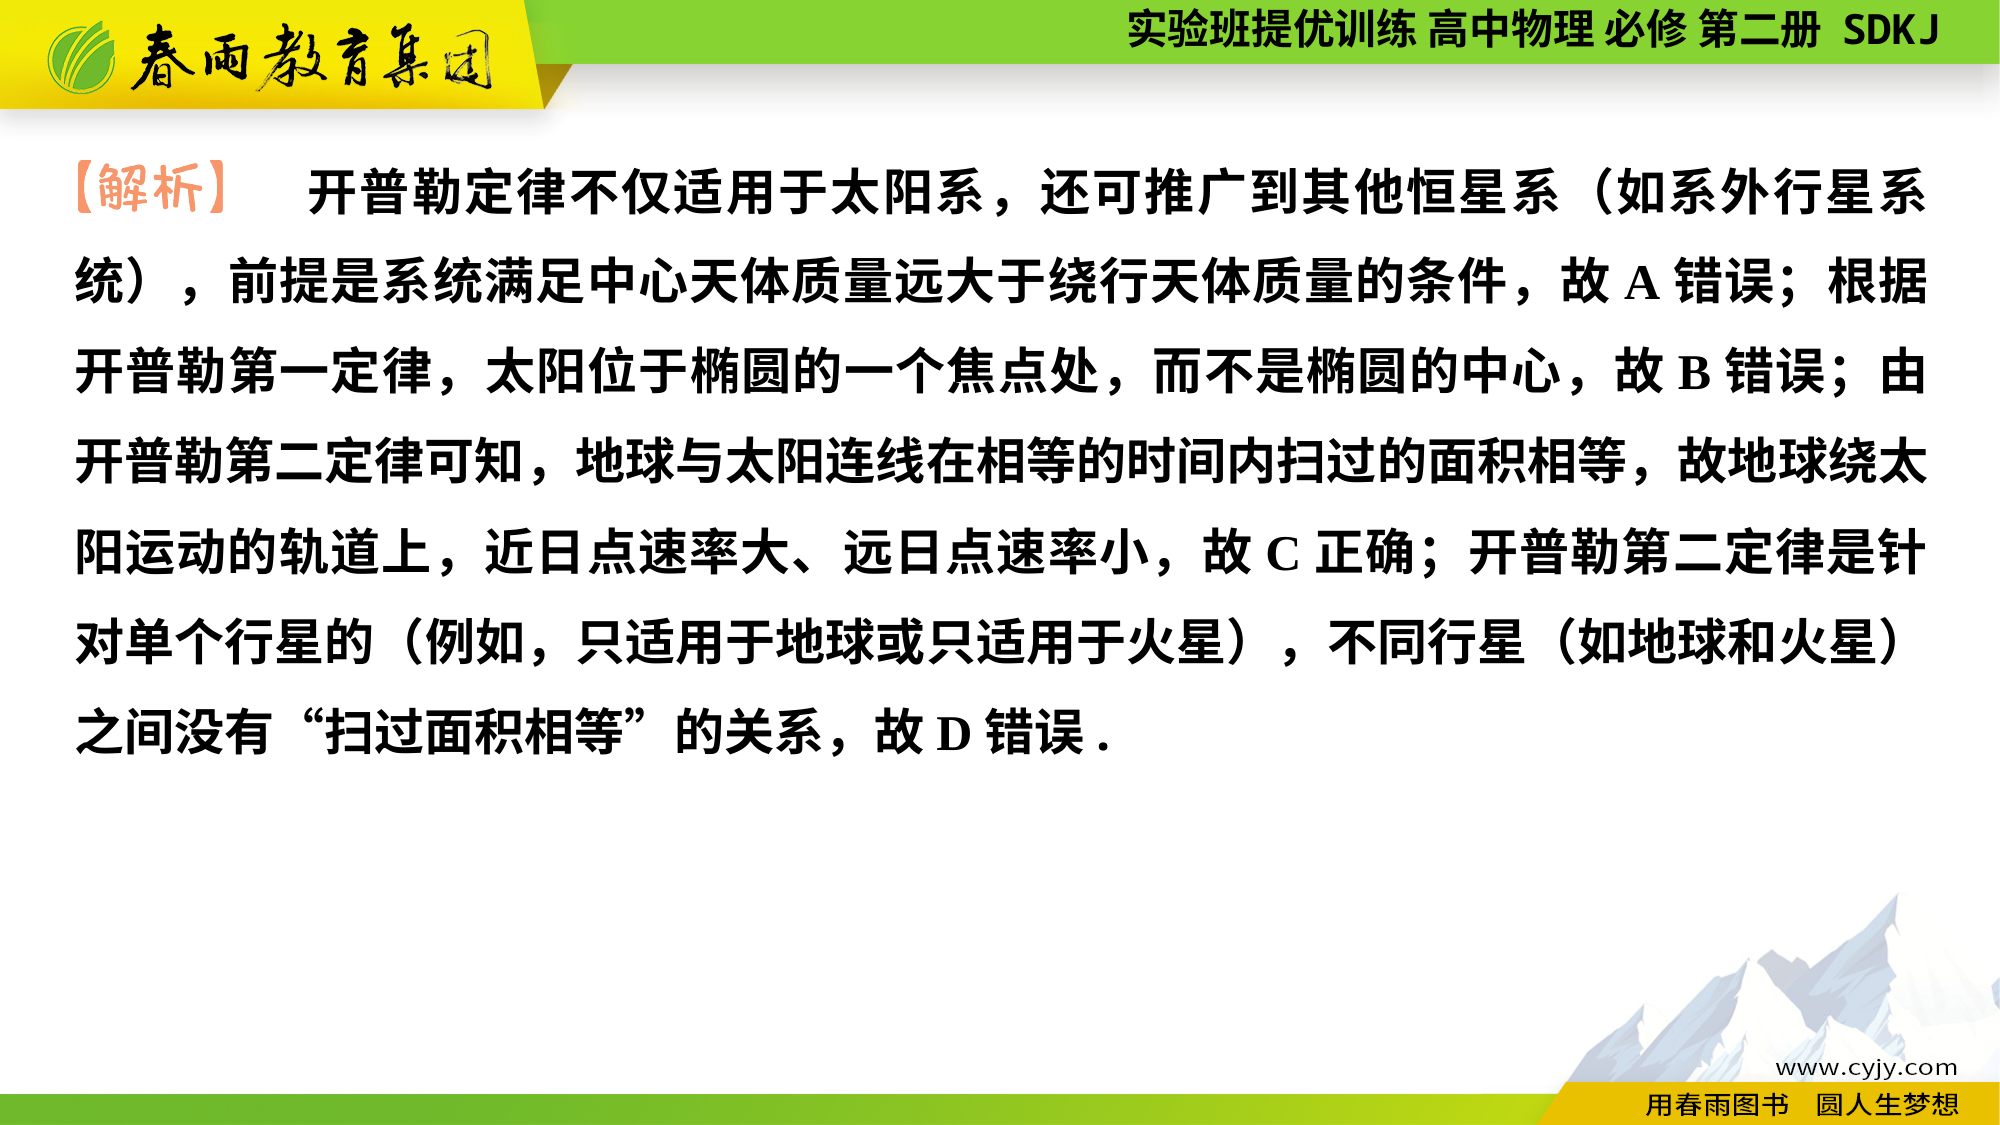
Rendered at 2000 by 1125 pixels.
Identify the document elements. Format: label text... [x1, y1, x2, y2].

list 开普勒定律不仅适用于太阳系，还可推广到其他恒星系（如系外行星系统），前提是系统满足中心天体质量远大于绕行天体质量的条件，故A错误；根据开普勒第一定律，太阳位于椭圆的一个焦点处，而不是椭圆的中心，故B错误；由开普勒第二定律可知，地球与太阳连线在相等的时间内扫过的面积相等，故地球绕太阳运动的轨道上，近日点速率大、远日点速率小，故C正确；开普勒第二定律是针对单个行星的（例如，只适用于地球或只适用于火星），不同行星（如地球和火星）之间没有“扫过面积相等”的关系，故D错误. [59, 122, 1944, 774]
picture [0, 0, 2000, 1125]
